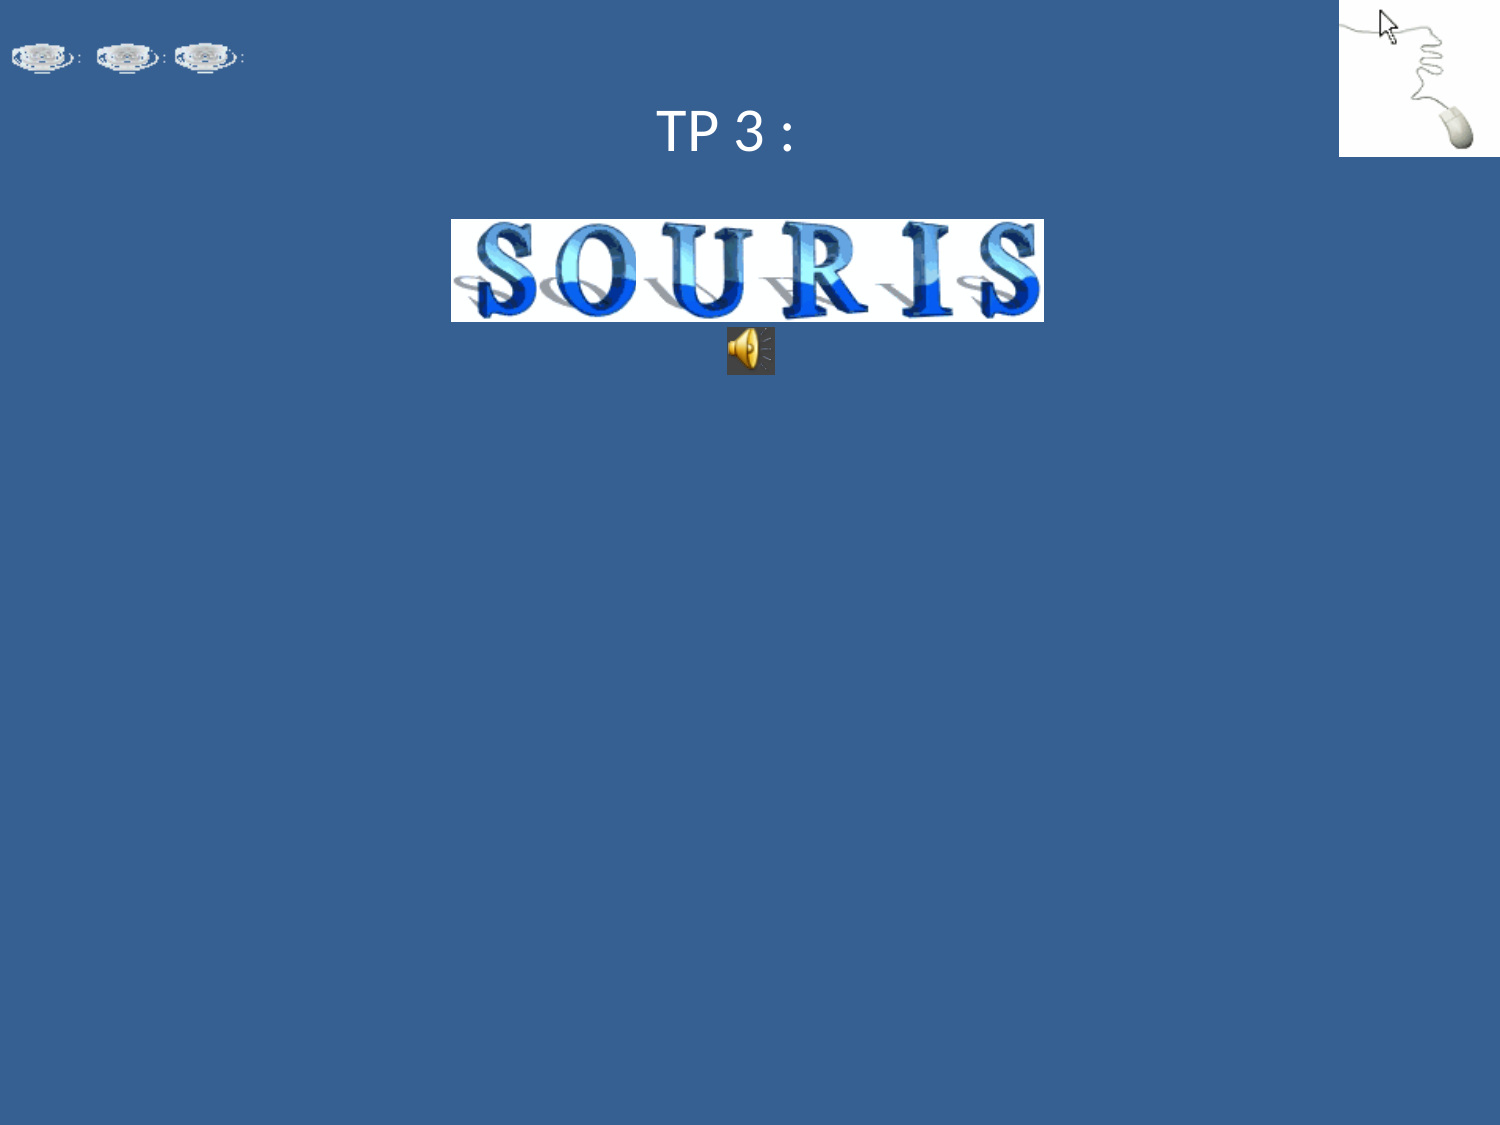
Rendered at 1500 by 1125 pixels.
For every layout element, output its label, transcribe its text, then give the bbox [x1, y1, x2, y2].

picture [3, 0, 82, 118]
picture [1338, 0, 1500, 157]
text_box TP 3 : [374, 82, 1078, 172]
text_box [451, 219, 1044, 322]
picture [726, 326, 777, 377]
picture [88, 0, 245, 118]
